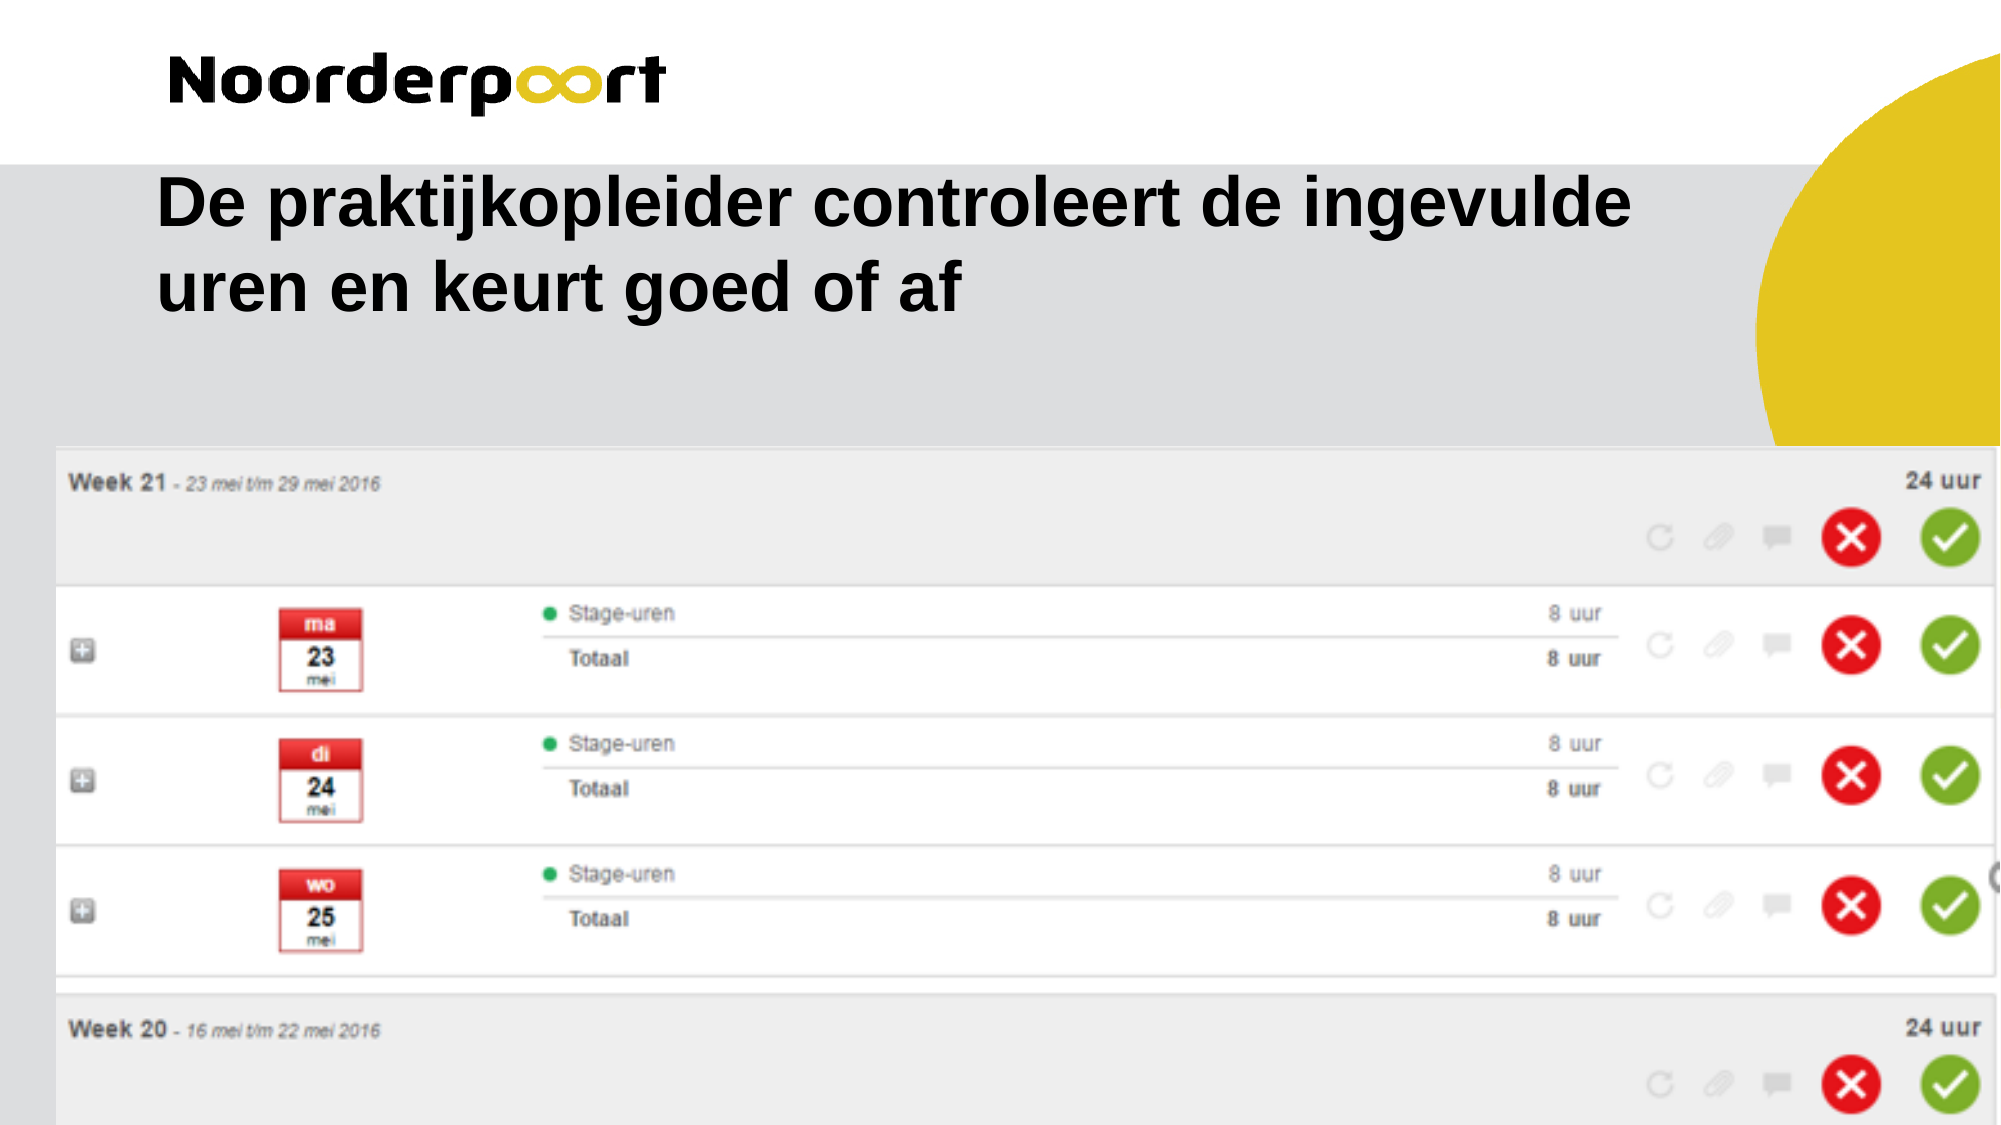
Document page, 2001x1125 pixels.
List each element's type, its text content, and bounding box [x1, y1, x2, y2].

title De praktijkopleider controleert de ingevulde uren en keurt goed of af [141, 187, 1720, 294]
picture [0, 0, 2001, 1125]
